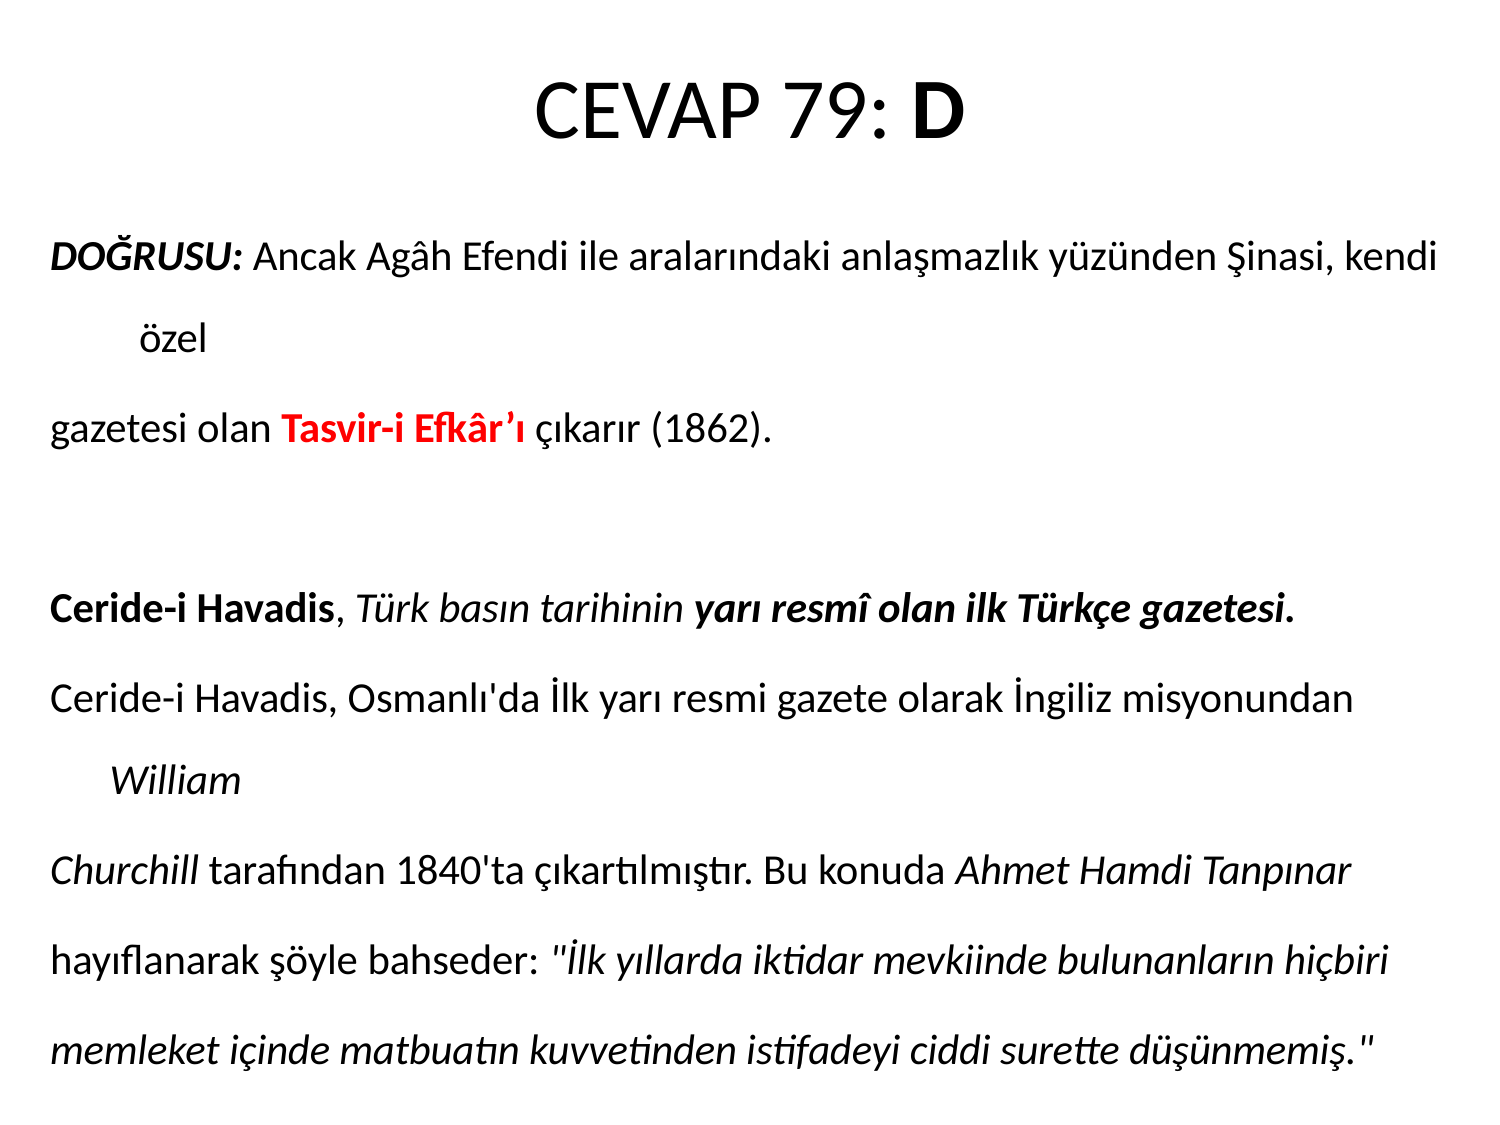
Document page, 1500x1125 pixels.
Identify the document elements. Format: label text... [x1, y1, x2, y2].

title CEVAP 79: D [75, 45, 1425, 128]
list DOĞRUSU: Ancak Agâh Efendi ile aralarındaki anlaşmazlık yüzünden Şinasi, kendi özel gazetesi olan Tasvir-i Efkâr’ı çıkarır (1862). Ceride-i Havadis, Türk basın tarihinin yarı resmî olan ilk Türkçe gazetesi. Ceride-i Havadis, Osmanlı'da İlk yarı resmi gazete olarak İngiliz misyonundan William Churchill tarafından 1840'ta çıkartılmıştır. Bu konuda Ahmet Hamdi Tanpınar hayıflanarak şöyle bahseder: "İlk yıllarda iktidar mevkiinde bulunanların hiçbiri memleket içinde matbuatın kuvvetinden istifadeyi ciddi surette düşünmemiş." [35, 128, 1465, 1090]
